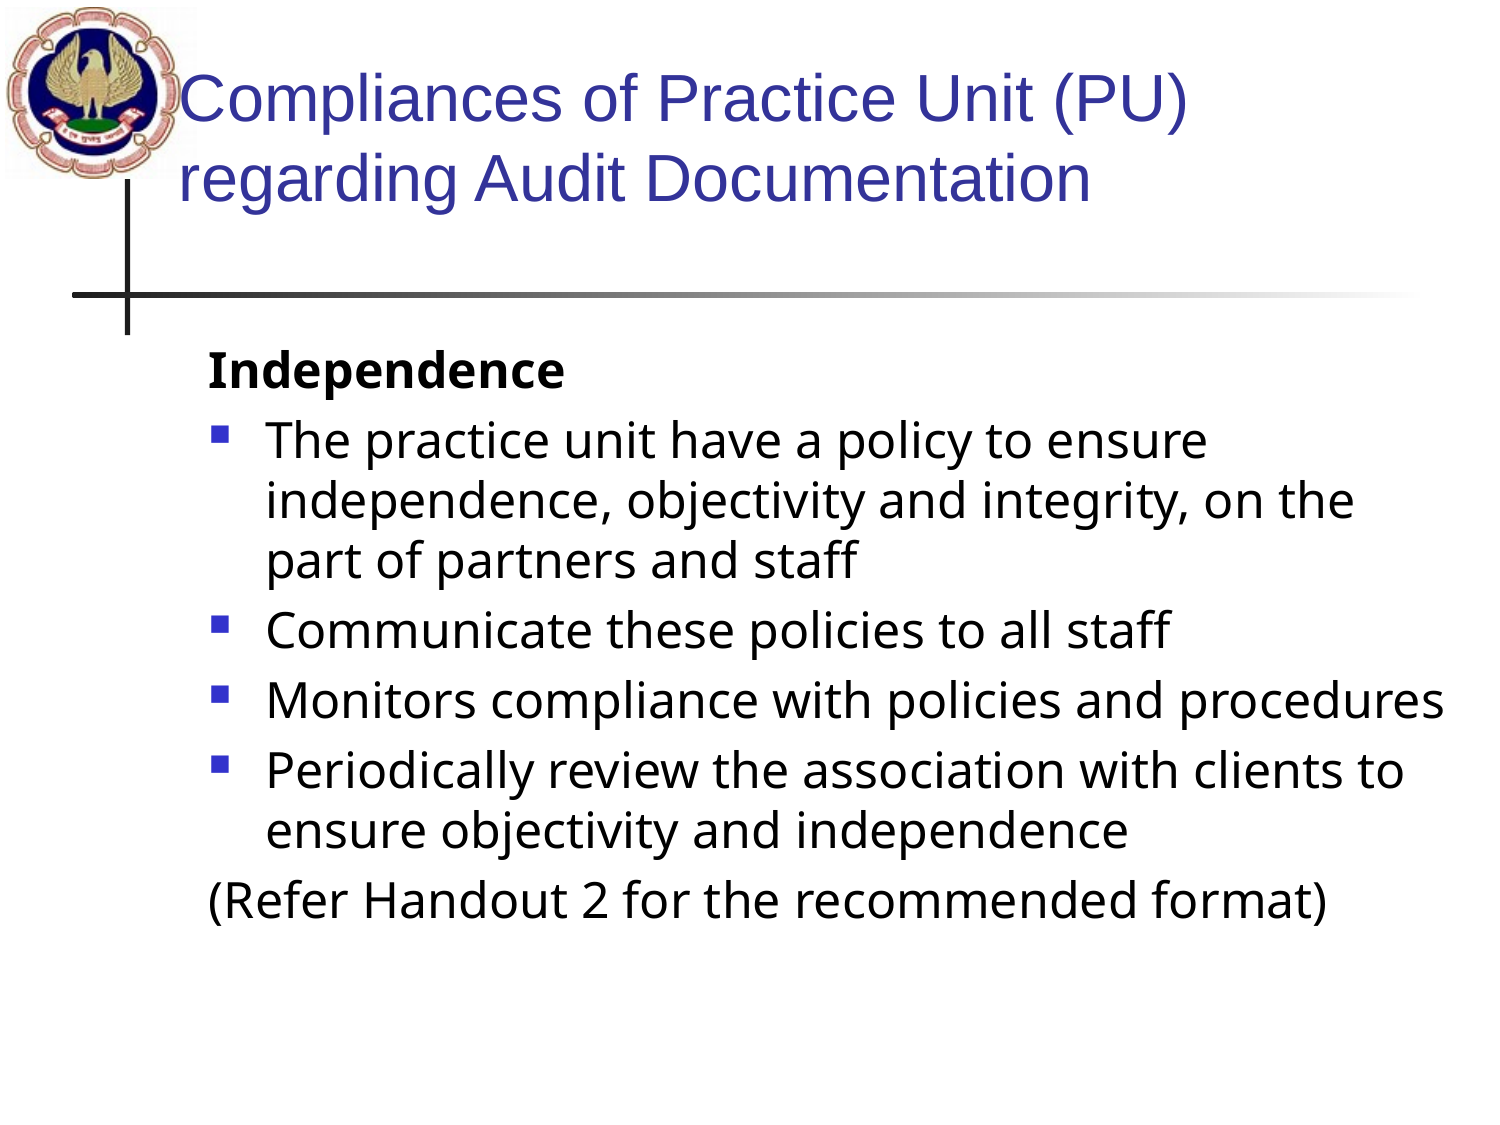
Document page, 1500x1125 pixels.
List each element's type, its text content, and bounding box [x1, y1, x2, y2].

picture [5, 7, 197, 179]
title Compliances of Practice Unit (PU) regarding Audit Documentation [163, 34, 1443, 223]
list Independence The practice unit have a policy to ensure independence, objectivity and integrity, on the part of partners and staff Communicate these policies to all staff Monitors compliance with policies and procedures Periodically review the association with clients to ensure objectivity and independence (Refer Handout 2 for the recommended format) [193, 330, 1470, 1007]
